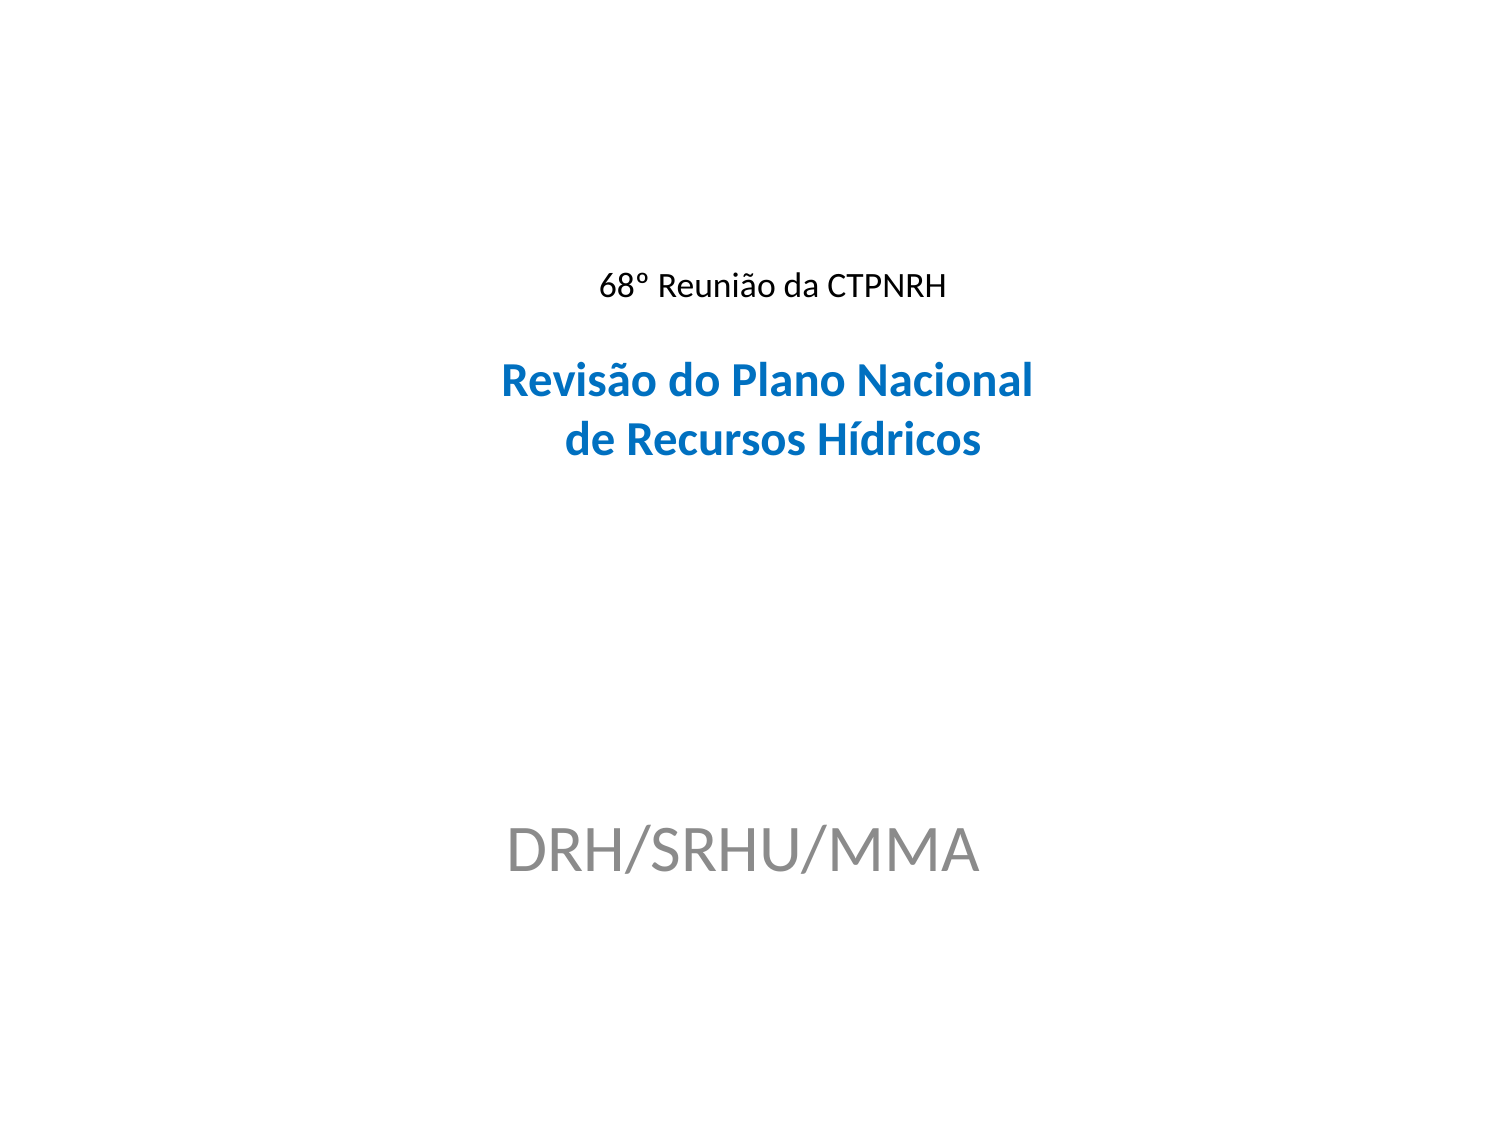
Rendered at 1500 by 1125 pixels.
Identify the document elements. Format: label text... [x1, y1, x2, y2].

title 68º Reunião da CTPNRH Revisão do Plano Nacional de Recursos Hídricos [135, 125, 1411, 473]
subtitle DRH/SRHU/MMA [218, 704, 1269, 992]
